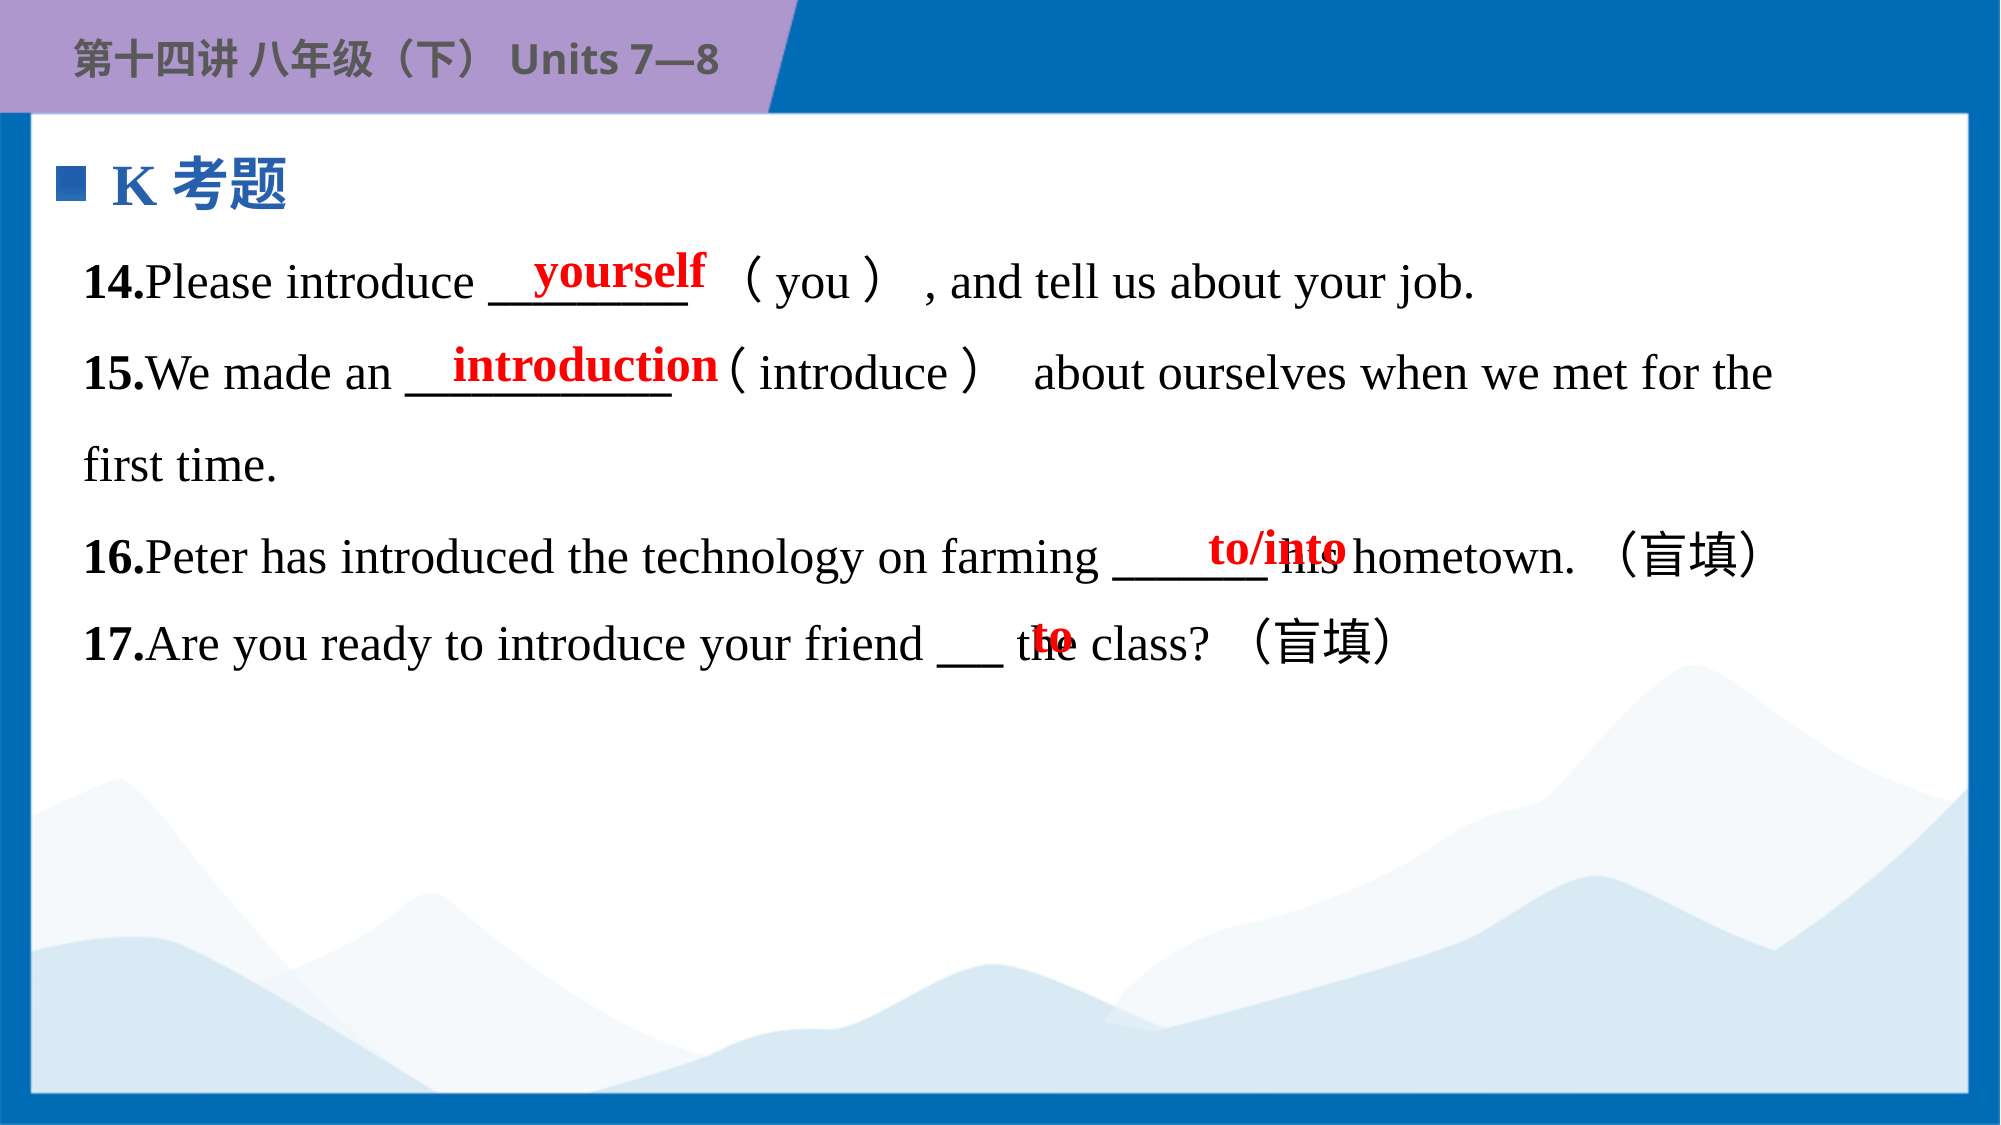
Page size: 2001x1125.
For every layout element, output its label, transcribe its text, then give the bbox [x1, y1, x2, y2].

text_box yourself [515, 210, 725, 289]
text_box K考题 [112, 146, 1917, 216]
text_box 14.Please introduce _________ （you）, and tell us about your job. 15.We made an ____________ （introduce） about ourselves when we met for the first time. 16.Peter has introduced the technology on farming _______ his hometown.（盲填） 17.Are you ready to introduce your friend ___ the class?（盲填） [82, 216, 1917, 662]
text_box to/into [1190, 487, 1366, 566]
text_box introduction [434, 303, 737, 383]
picture [0, 0, 2000, 1125]
text_box to [1013, 575, 1092, 654]
